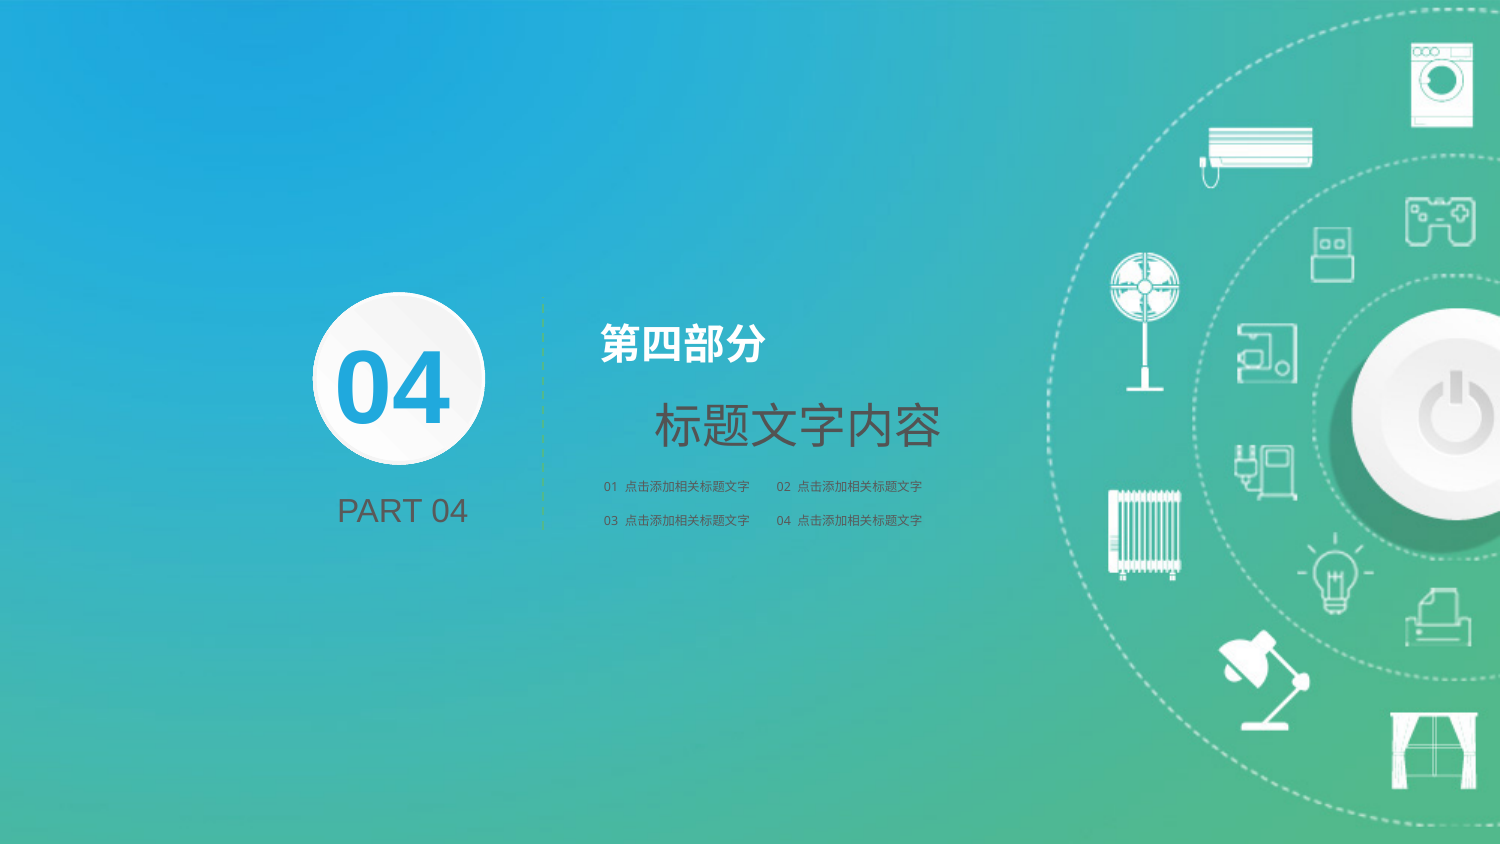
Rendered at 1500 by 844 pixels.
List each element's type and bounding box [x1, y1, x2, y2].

text_box [312, 292, 486, 465]
picture [0, 0, 1500, 844]
